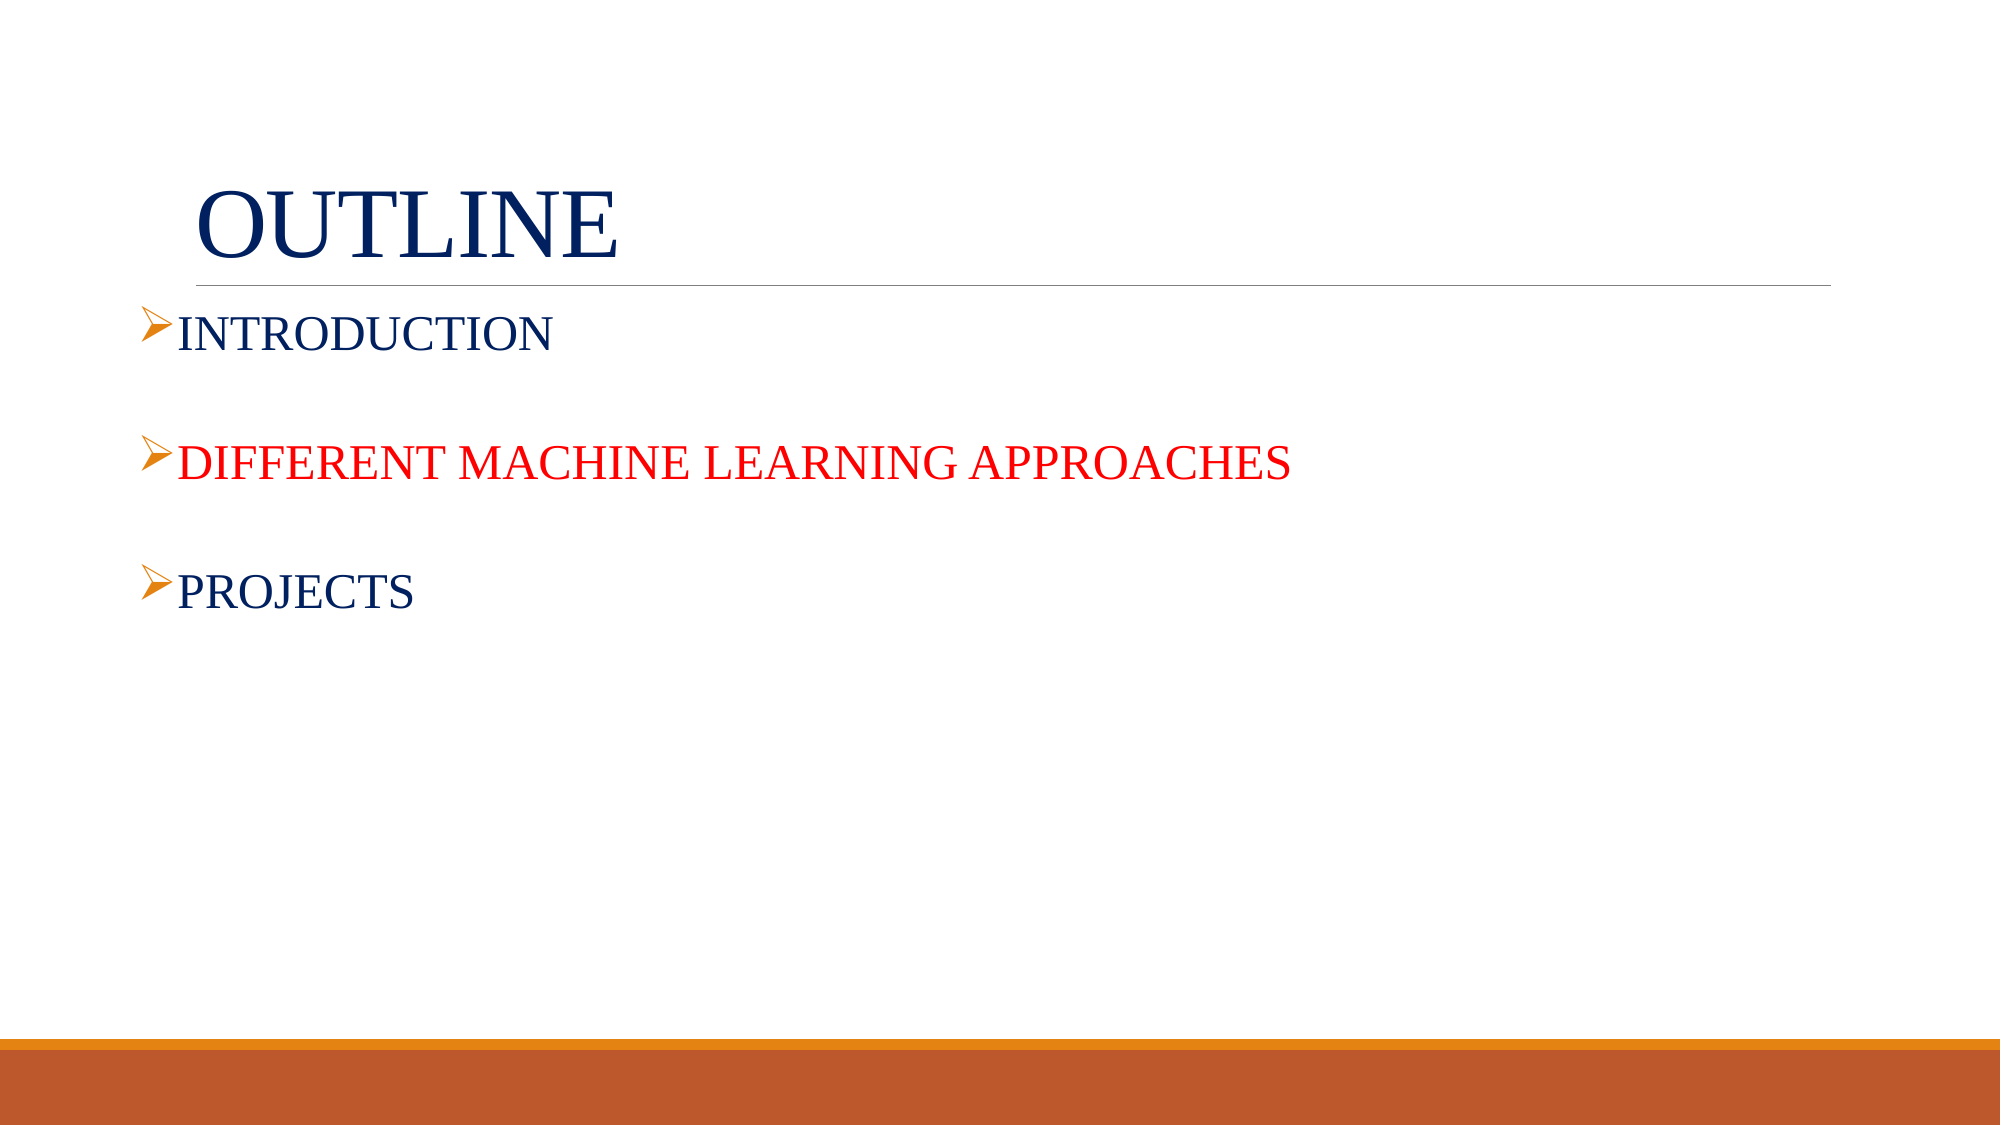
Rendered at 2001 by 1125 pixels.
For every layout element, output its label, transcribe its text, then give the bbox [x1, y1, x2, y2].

list INTRODUCTION DIFFERENT MACHINE LEARNING APPROACHES PROJECTS [137, 299, 1863, 1046]
title OUTLINE [180, 47, 1830, 285]
